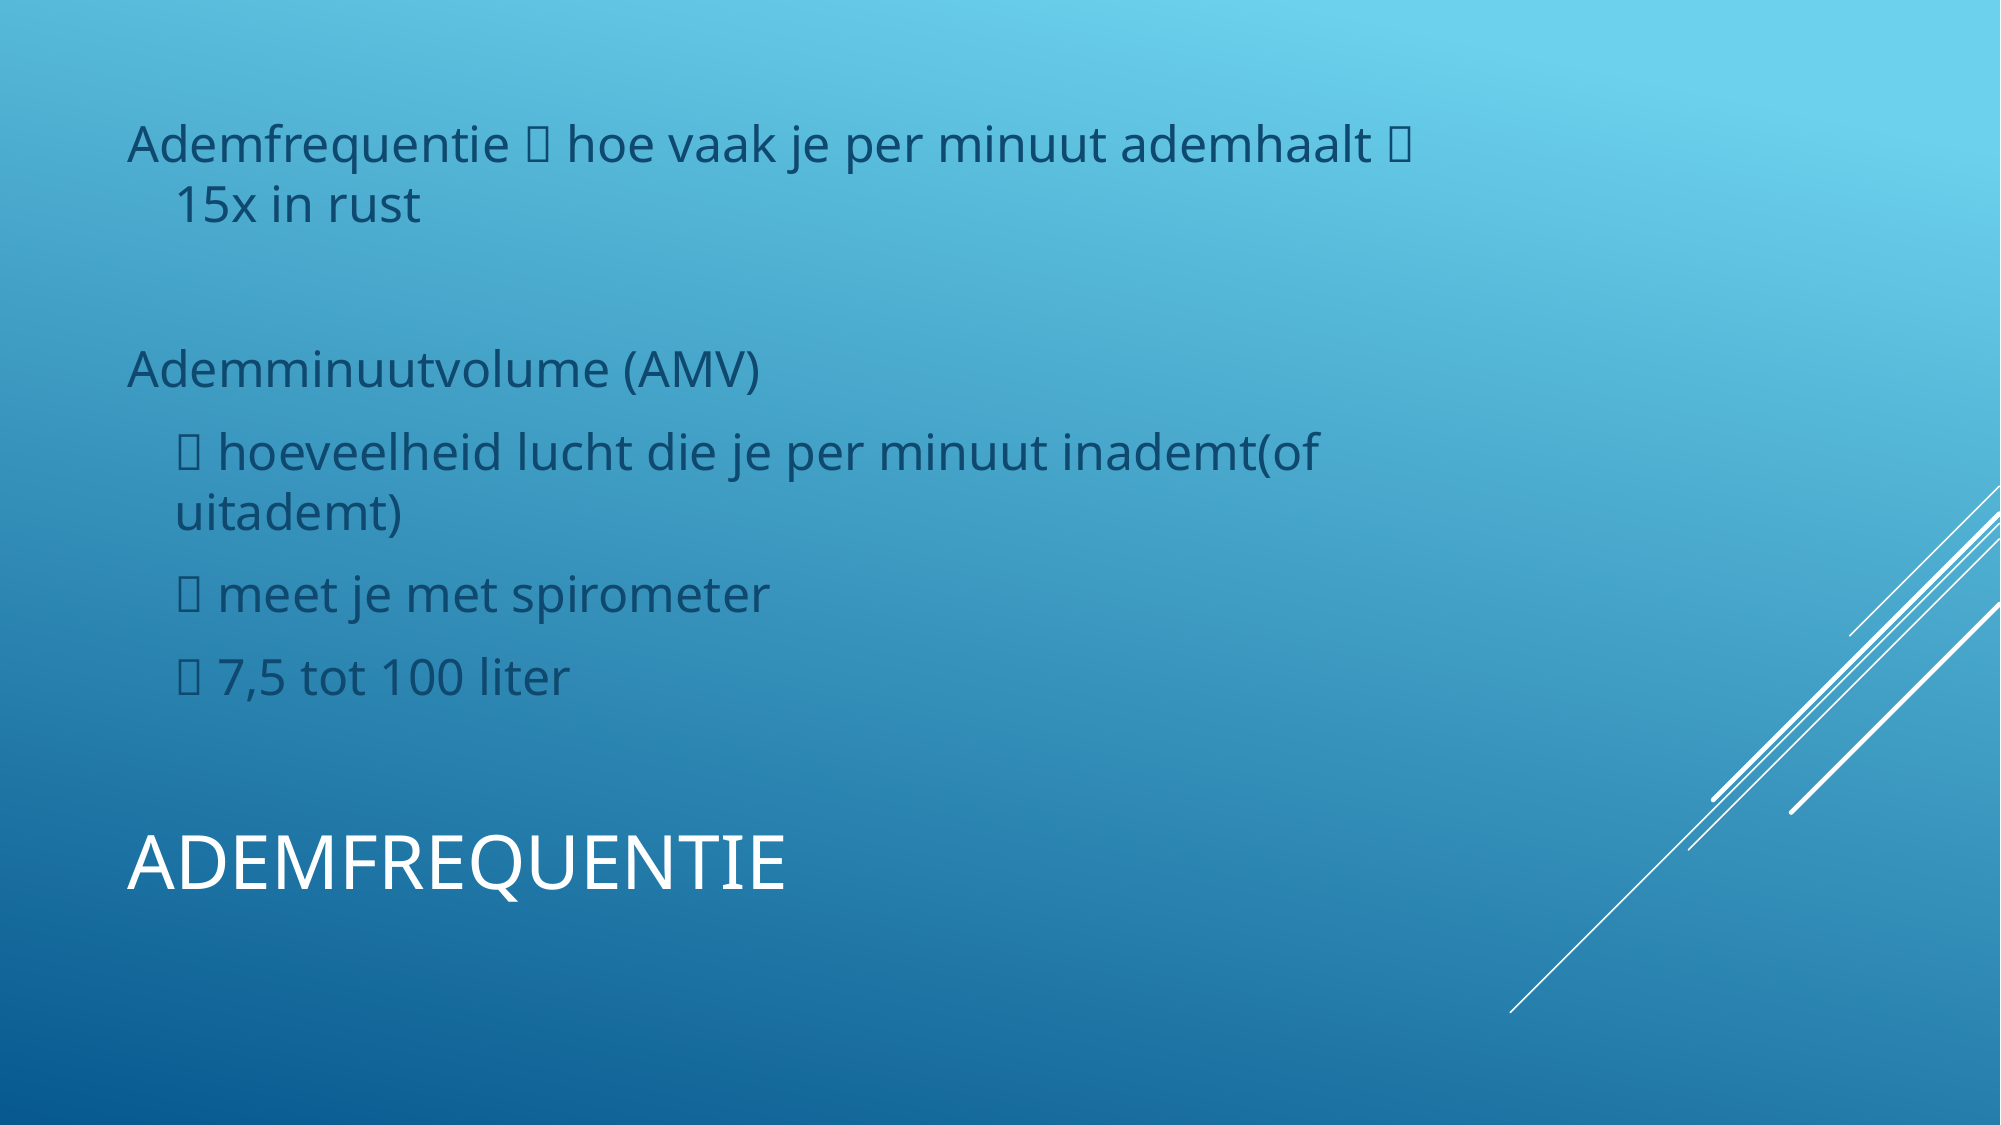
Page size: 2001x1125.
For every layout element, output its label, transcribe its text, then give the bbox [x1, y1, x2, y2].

list Ademfrequentie  hoe vaak je per minuut ademhaalt  15x in rust Ademminuutvolume (AMV)  hoeveelheid lucht die je per minuut inademt(of uitademt)  meet je met spirometer  7,5 tot 100 liter [112, 112, 1513, 706]
title Ademfrequentie [112, 736, 1513, 984]
